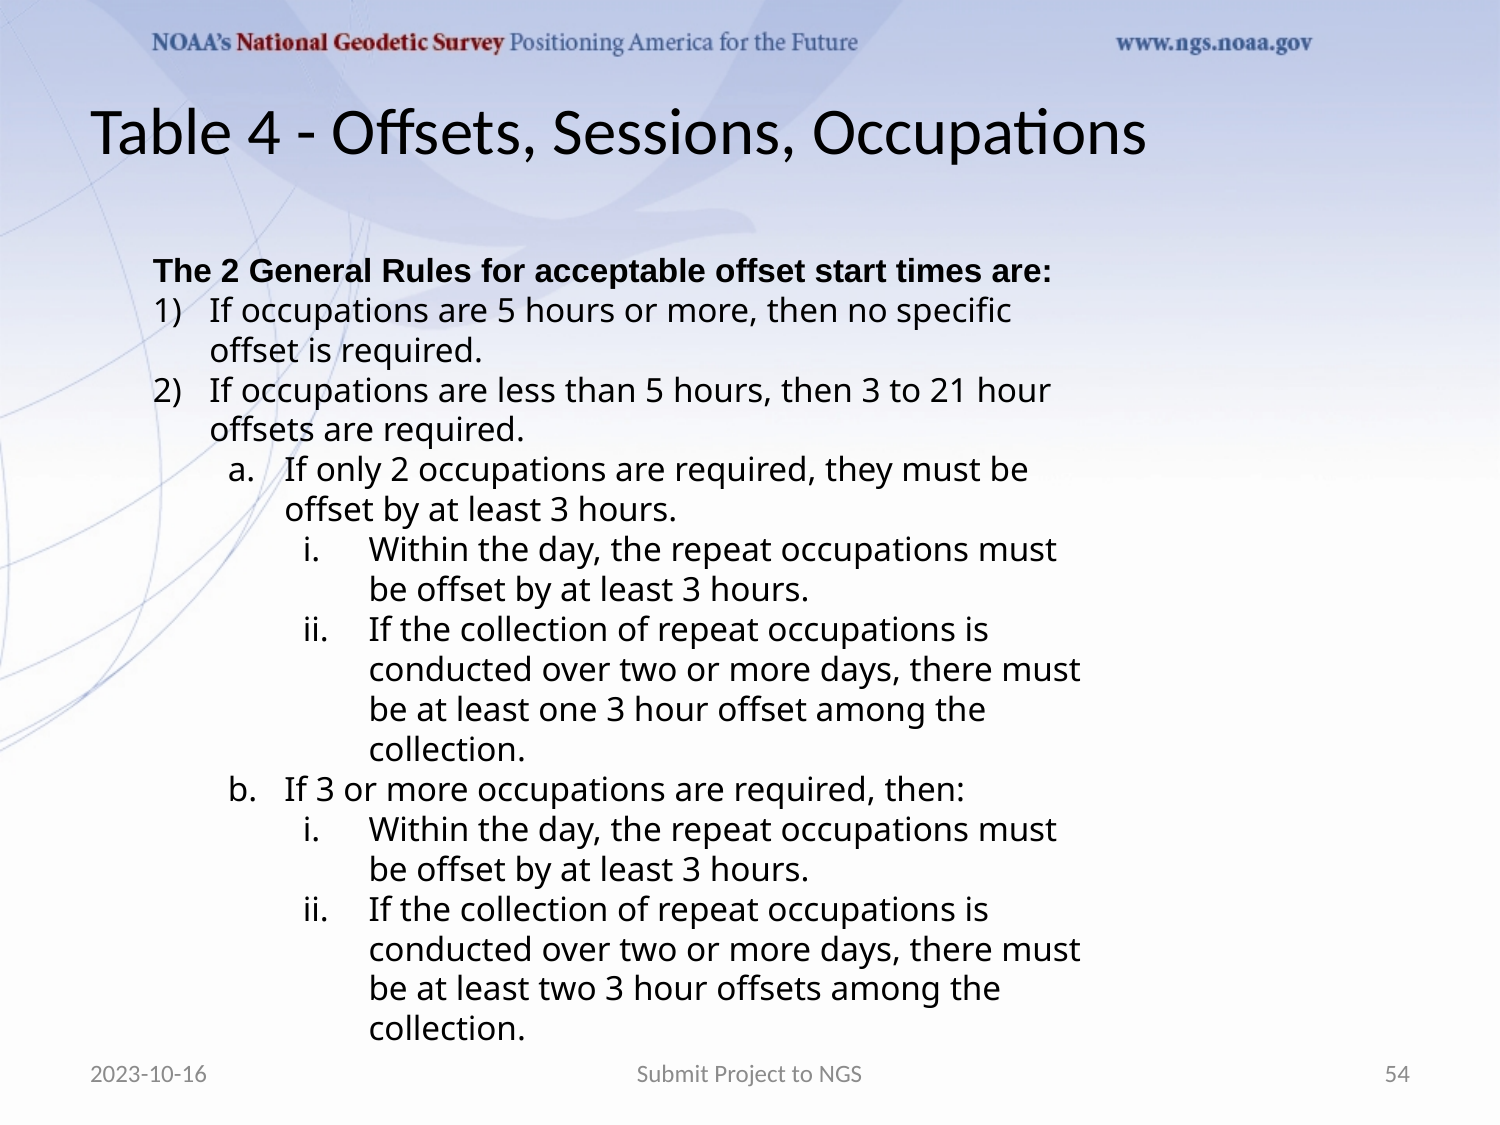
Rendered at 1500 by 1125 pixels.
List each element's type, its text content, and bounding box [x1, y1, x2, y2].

footer Submit Project to NGS [512, 1055, 988, 1103]
picture [0, 0, 1500, 1125]
slide_number 54 [1074, 1042, 1425, 1103]
title Table 4 - Offsets, Sessions, Occupations [74, 74, 1426, 181]
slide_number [75, 1042, 425, 1103]
text_box The 2 General Rules for acceptable offset start times are: If occupations are 5 hours or more, then no specific offset is required. If occupations are less than 5 hours, then 3 to 21 hour offsets are required. If only 2 occupations are required, they must be offset by at least 3 hours. Within the day, the repeat occupations must be offset by at least 3 hours. If the collection of repeat occupations is conducted over two or more days, there must be at least one 3 hour offset among the collection. If 3 or more occupations are required, then: Within the day, the repeat occupations must be offset by at least 3 hours. If the collection of repeat occupations is conducted over two or more days, there must be at least two 3 hour offsets among the collection. [138, 241, 1100, 1055]
